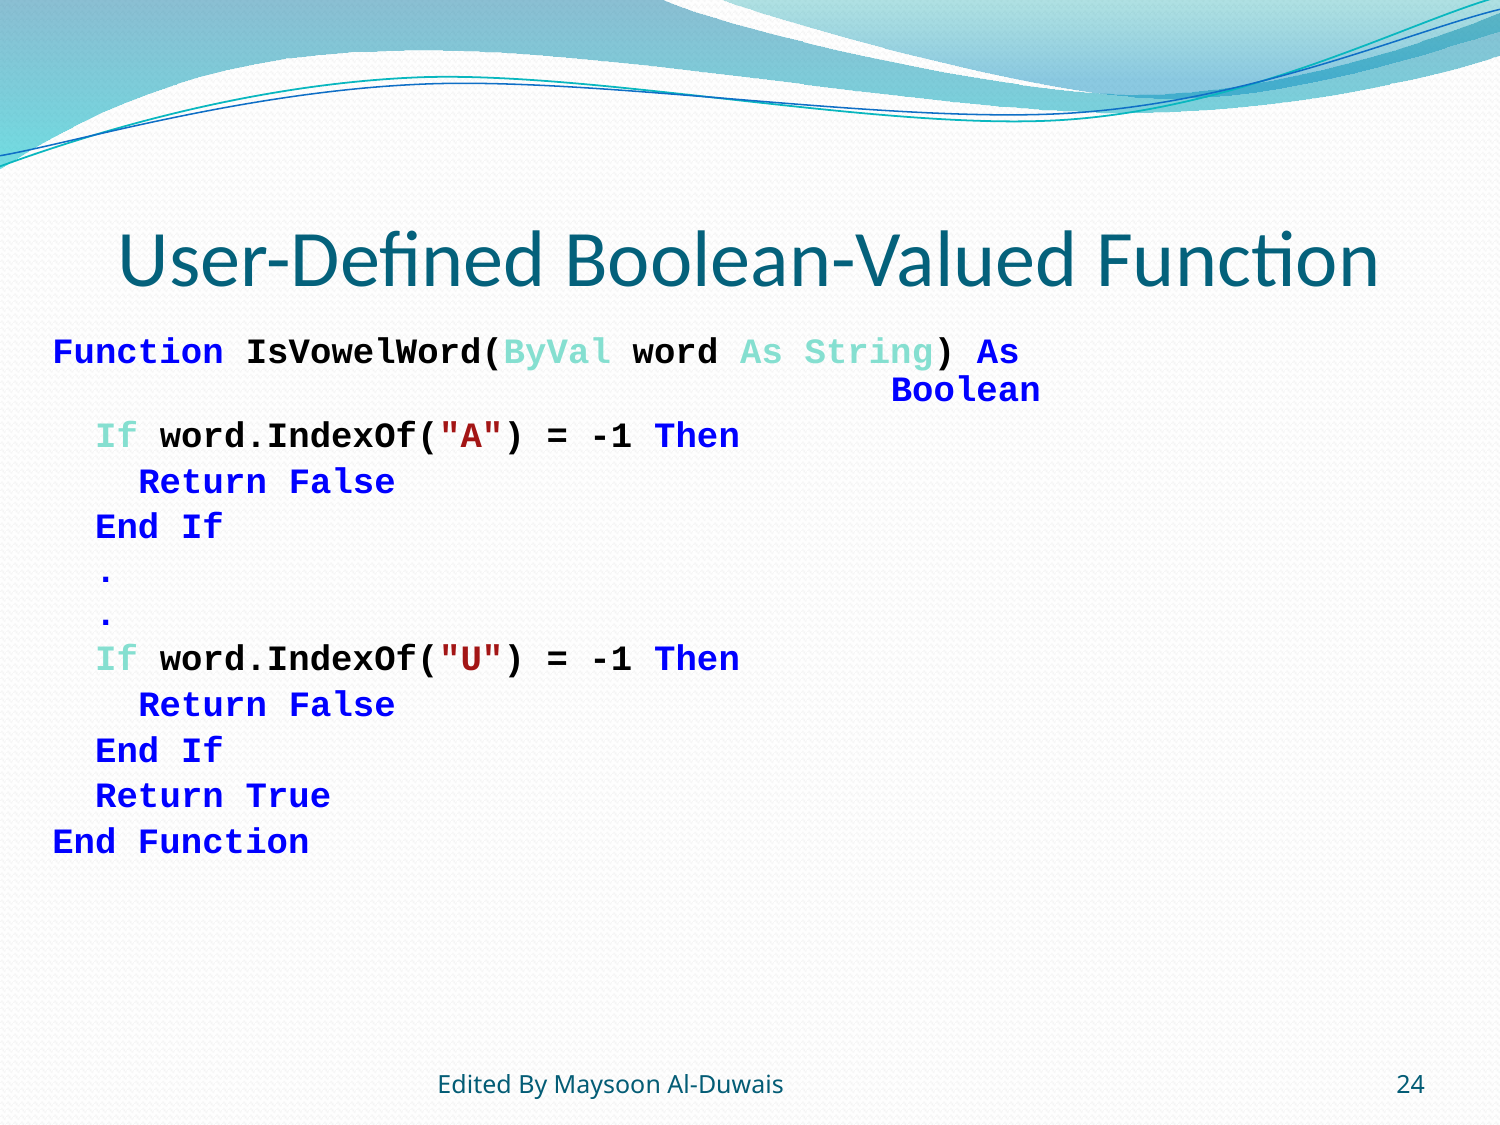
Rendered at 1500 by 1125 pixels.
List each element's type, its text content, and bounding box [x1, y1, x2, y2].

slide_number 24 [1299, 1042, 1425, 1103]
footer Edited By Maysoon Al-Duwais [437, 1042, 988, 1103]
list Function IsVowelWord(ByVal word As String) As Boolean If word.IndexOf("A") = -1 Then Return False End If . . If word.IndexOf("U") = -1 Then Return False End If Return True End Function [37, 324, 1463, 1006]
title User-Defined Boolean-Valued Function [75, 115, 1425, 303]
